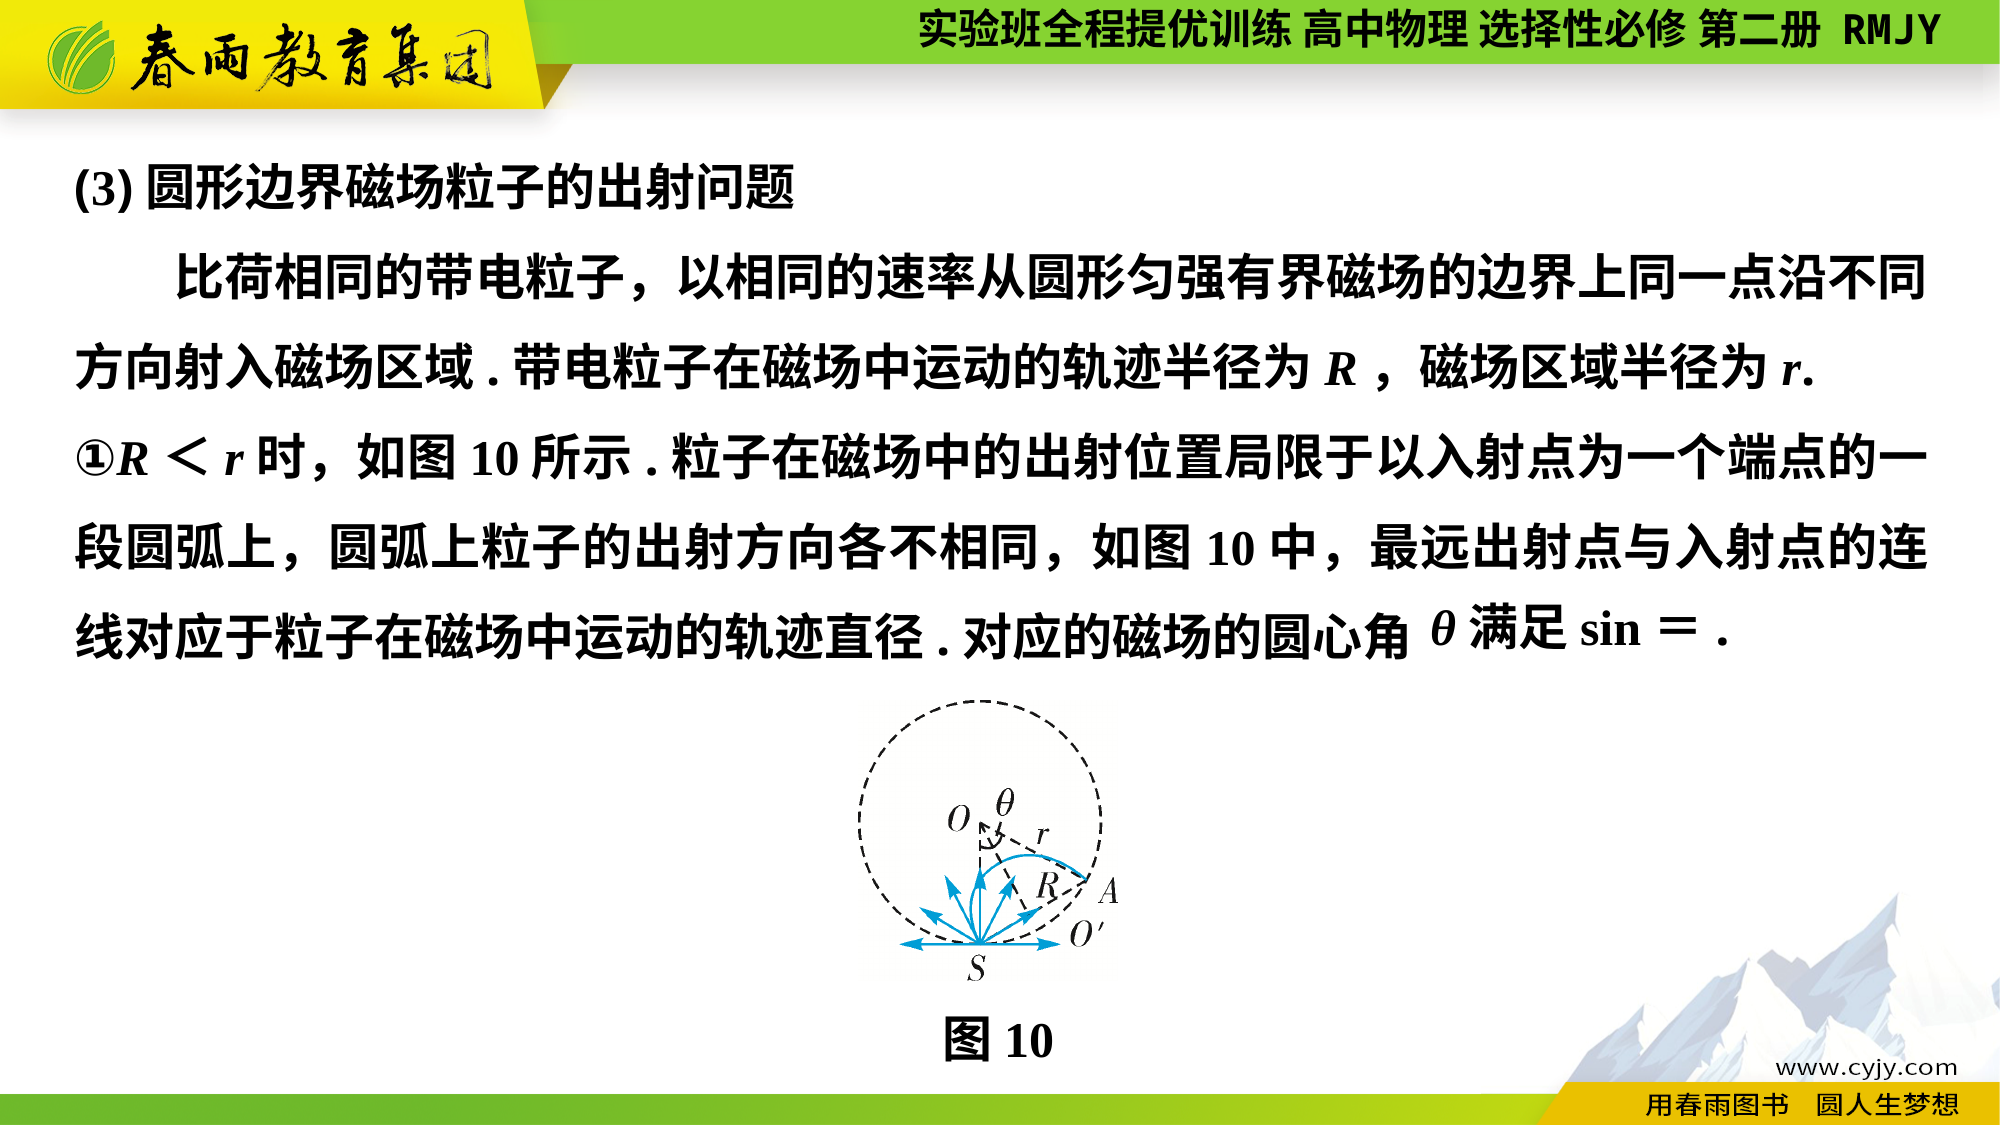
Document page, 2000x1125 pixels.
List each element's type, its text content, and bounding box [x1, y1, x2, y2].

text_box 图10 [927, 989, 1069, 1075]
picture [0, 0, 2000, 1125]
